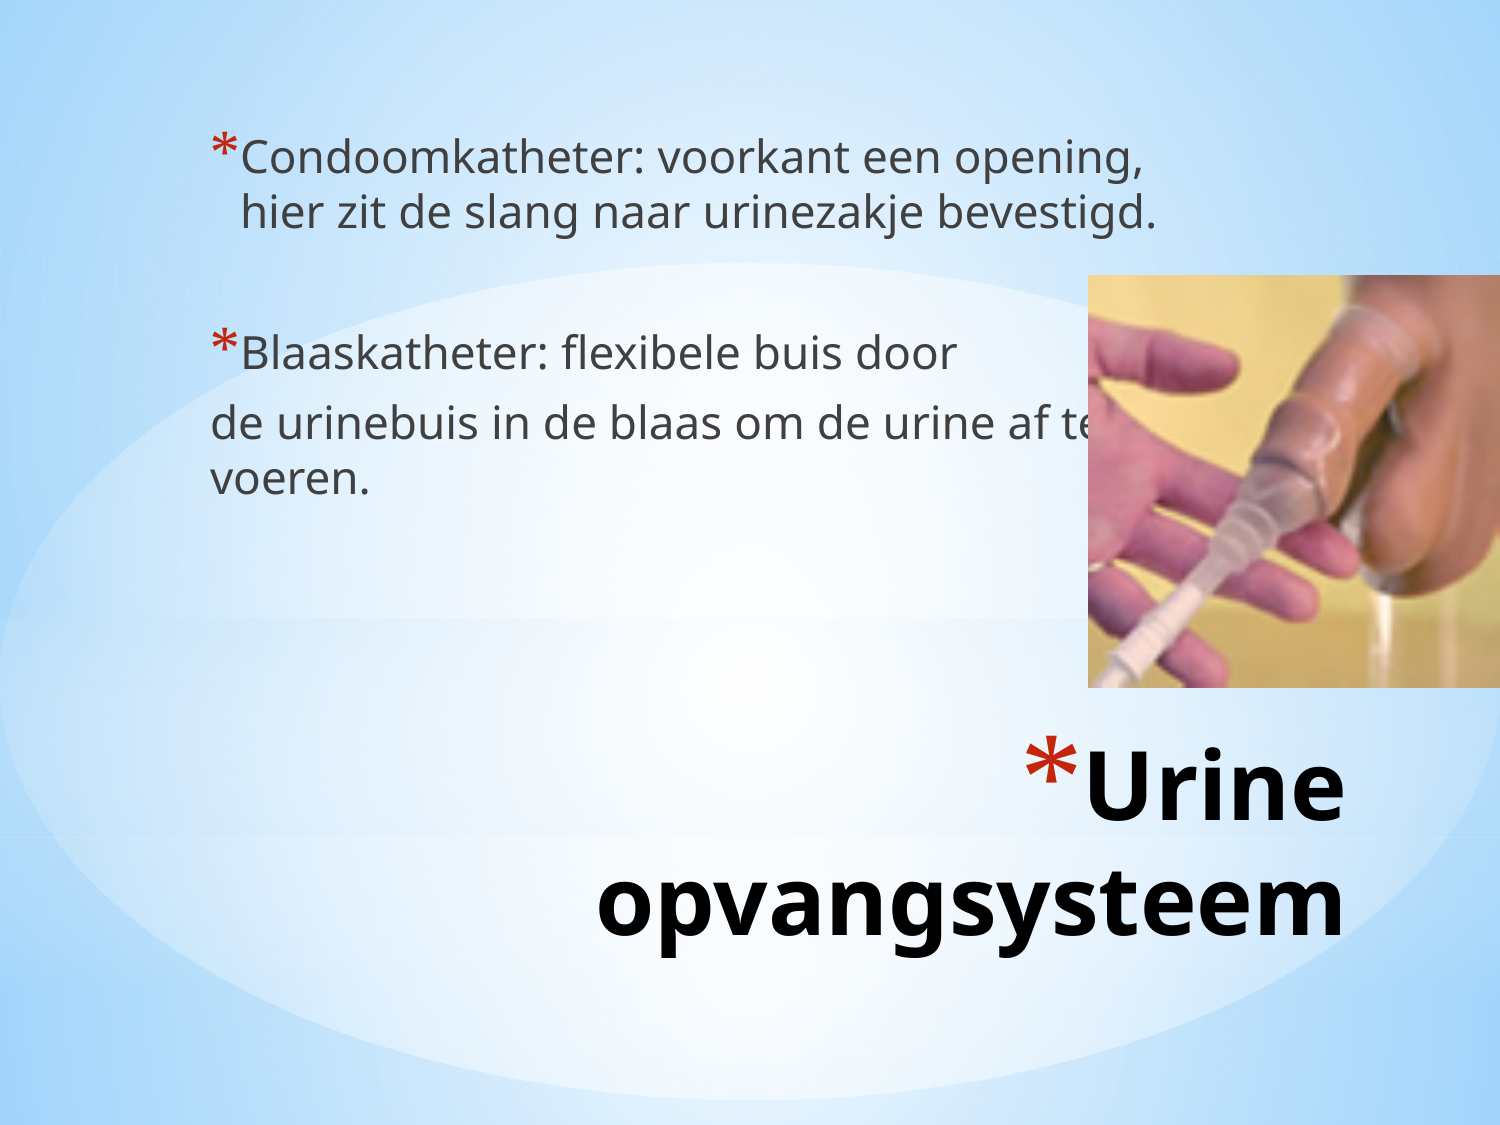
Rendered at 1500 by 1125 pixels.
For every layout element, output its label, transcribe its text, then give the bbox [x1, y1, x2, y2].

picture [1087, 274, 1500, 688]
list Condoomkatheter: voorkant een opening, hier zit de slang naar urinezakje bevestigd. Blaaskatheter: flexibele buis door de urinebuis in de blaas om de urine af te voeren. [187, 120, 1238, 690]
title Urine opvangsysteem [294, 717, 1363, 905]
